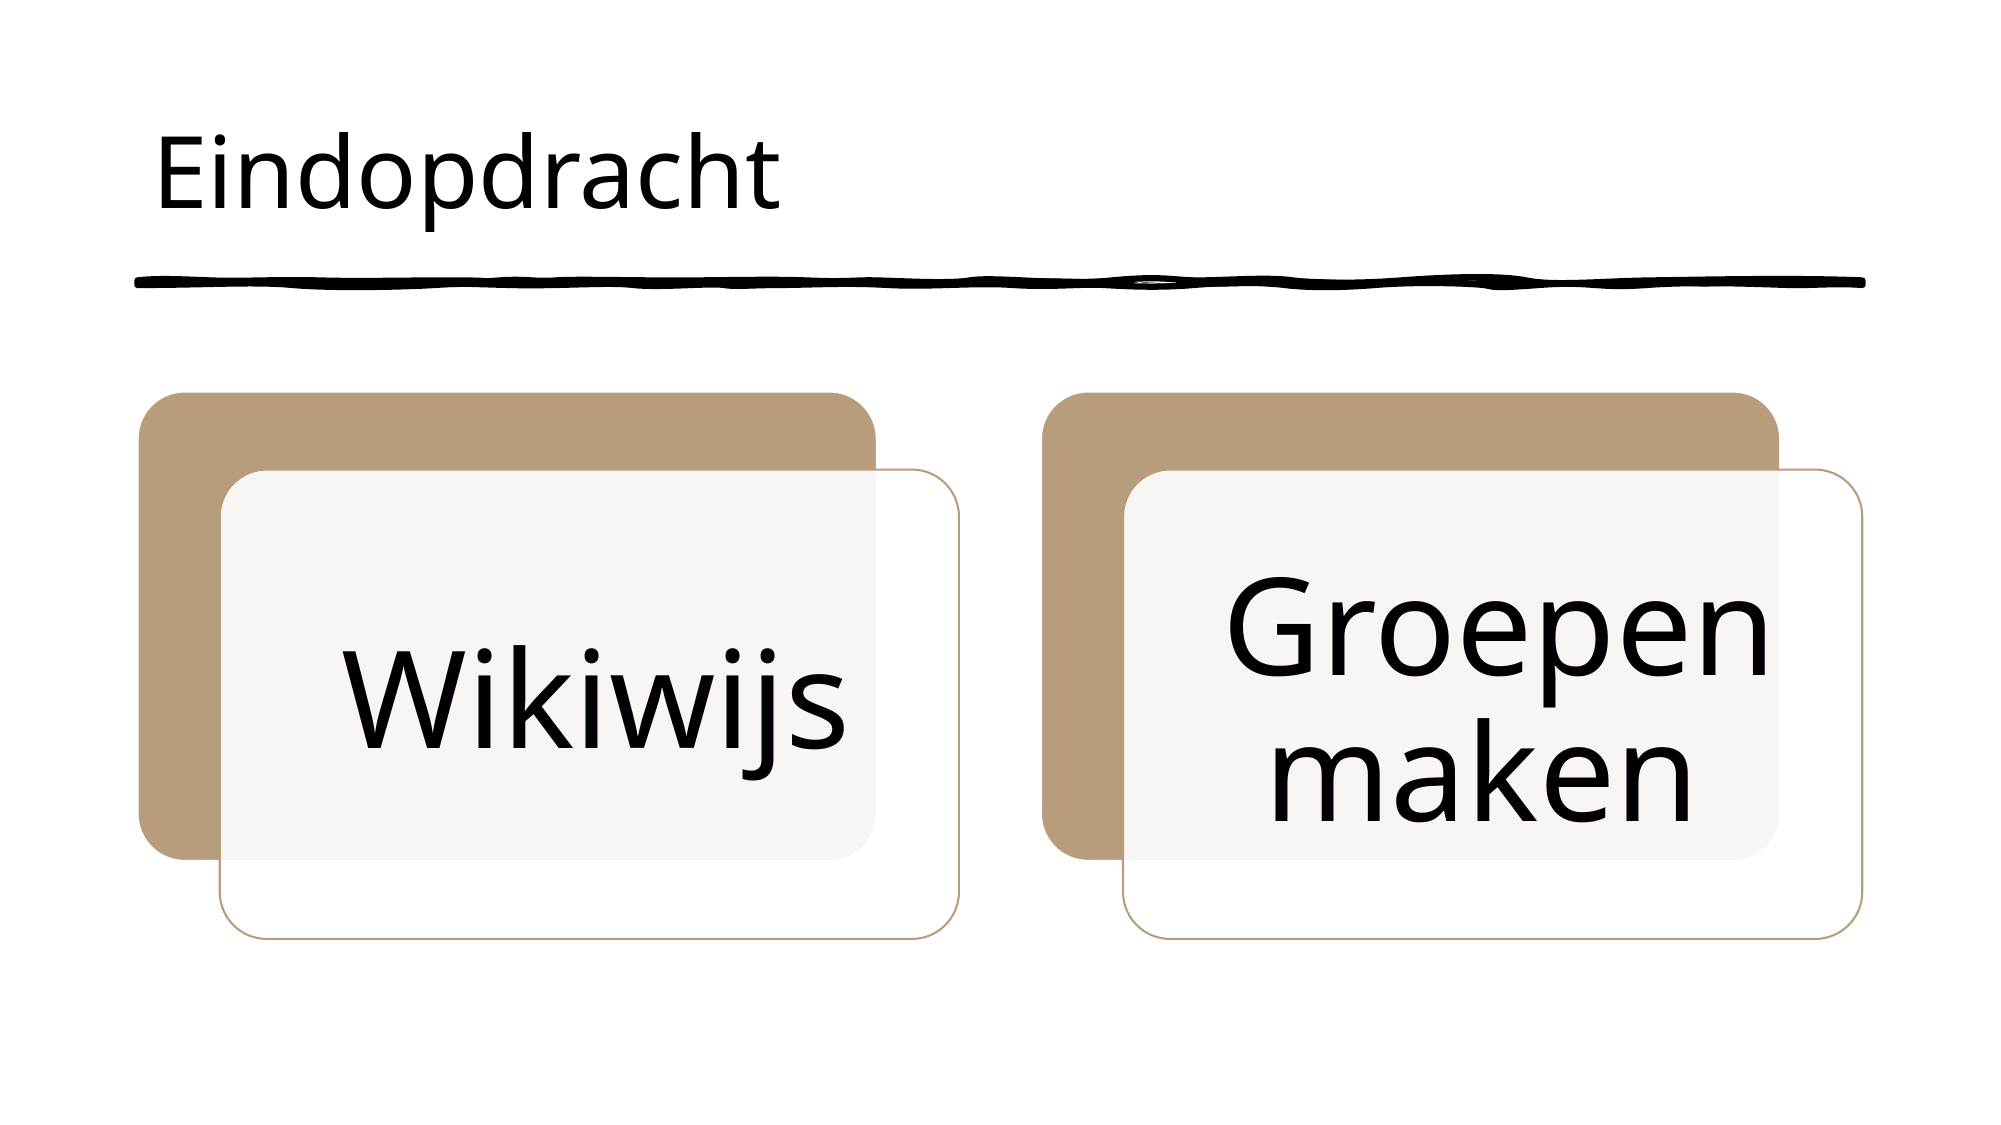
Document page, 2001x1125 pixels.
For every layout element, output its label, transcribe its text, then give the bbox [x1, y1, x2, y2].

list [137, 316, 1863, 1014]
title Eindopdracht [137, 59, 1863, 278]
